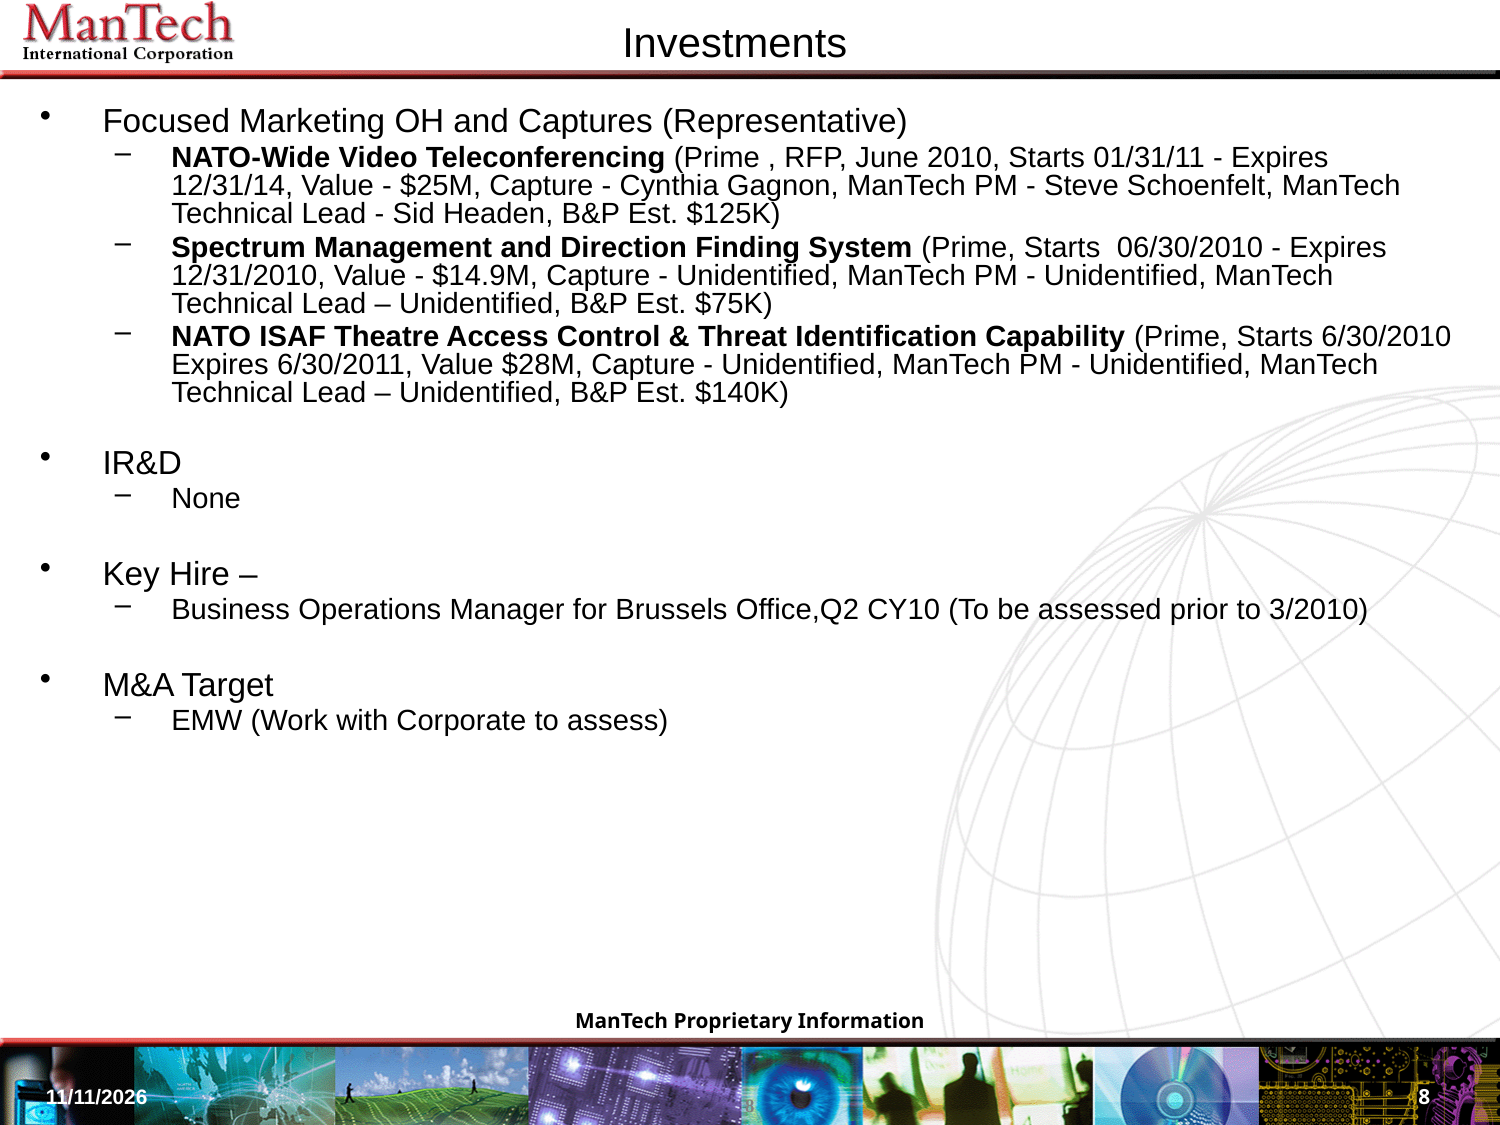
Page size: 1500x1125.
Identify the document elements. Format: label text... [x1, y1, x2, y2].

list Focused Marketing OH and Captures (Representative) NATO-Wide Video Teleconferencing (Prime , RFP, June 2010, Starts 01/31/11 - Expires 12/31/14, Value - $25M, Capture - Cynthia Gagnon, ManTech PM - Steve Schoenfelt, ManTech Technical Lead - Sid Headen, B&P Est. $125K) Spectrum Management and Direction Finding System (Prime, Starts 06/30/2010 - Expires 12/31/2010, Value - $14.9M, Capture - Unidentified, ManTech PM - Unidentified, ManTech Technical Lead – Unidentified, B&P Est. $75K) NATO ISAF Theatre Access Control & Threat Identification Capability (Prime, Starts 6/30/2010 Expires 6/30/2011, Value $28M, Capture - Unidentified, ManTech PM - Unidentified, ManTech Technical Lead – Unidentified, B&P Est. $140K) IR&D None Key Hire – Business Operations Manager for Brussels Office,Q2 CY10 (To be assessed prior to 3/2010) M&A Target EMW (Work with Corporate to assess) [24, 99, 1476, 882]
text_box 8 [566, 1085, 934, 1125]
title Investments [97, 12, 1373, 76]
